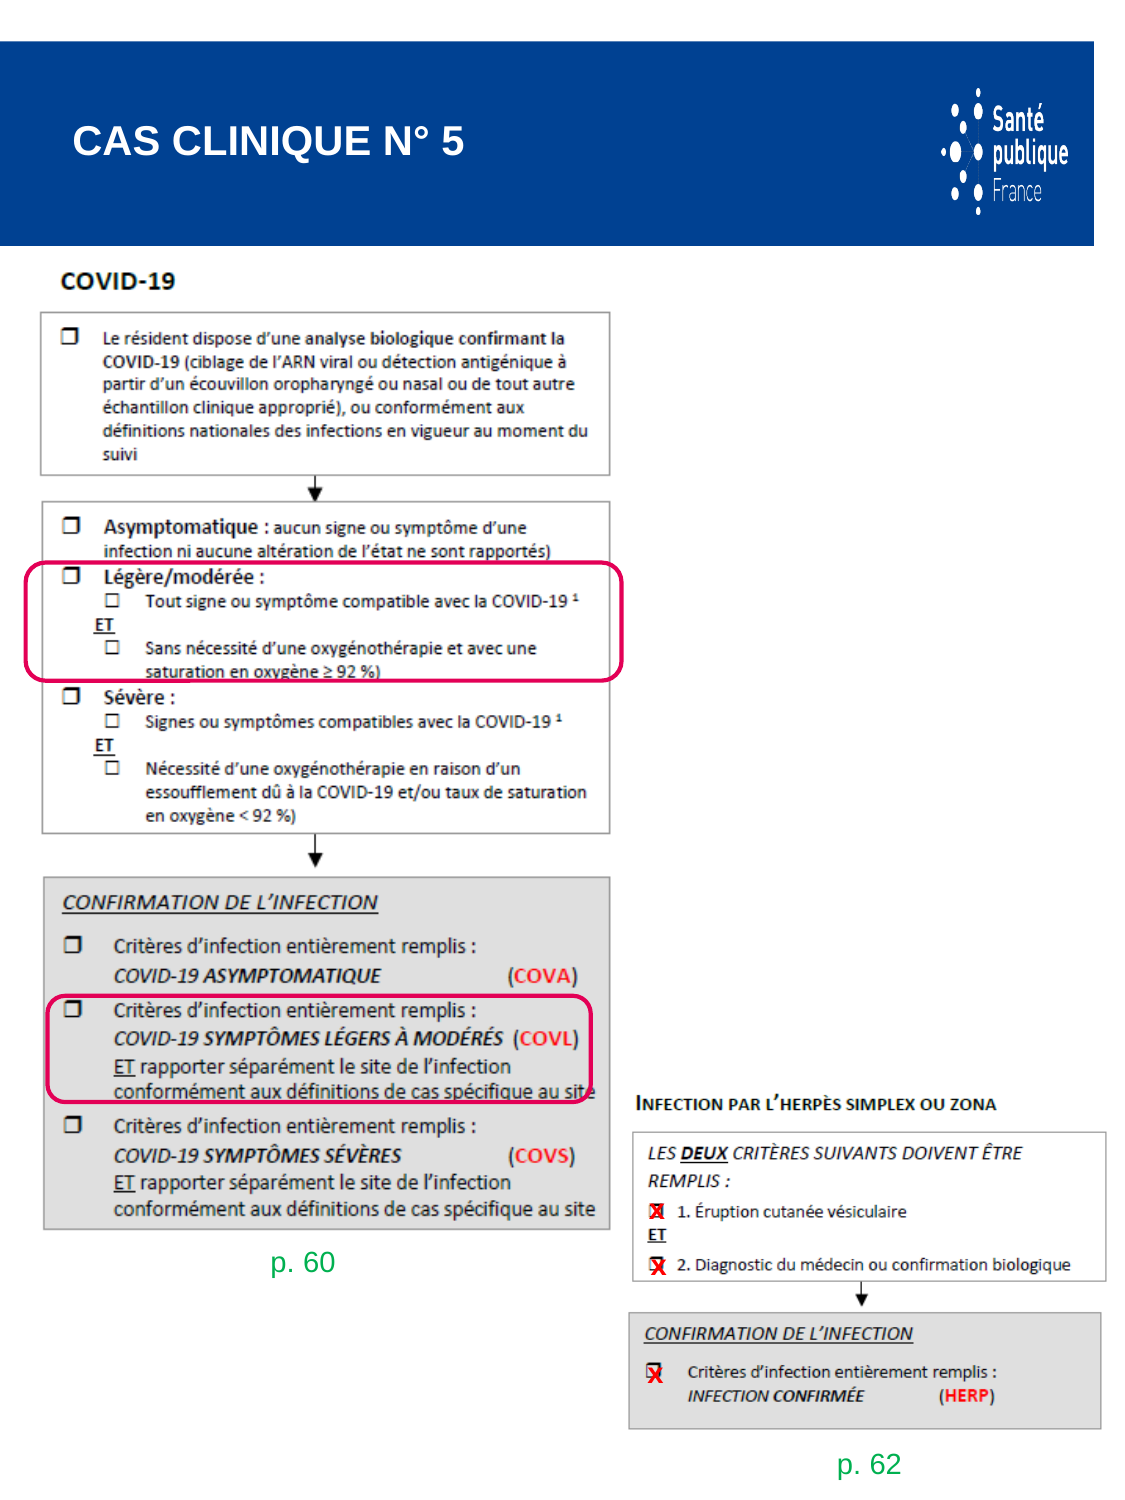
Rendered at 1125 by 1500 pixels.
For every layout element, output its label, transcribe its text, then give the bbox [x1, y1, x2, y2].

title Cas clinique n° 5 [66, 41, 908, 246]
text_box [621, 1080, 1118, 1489]
text_box [23, 568, 29, 676]
text_box p. 60 [255, 1244, 351, 1286]
picture [34, 265, 617, 1235]
picture [941, 88, 1068, 215]
